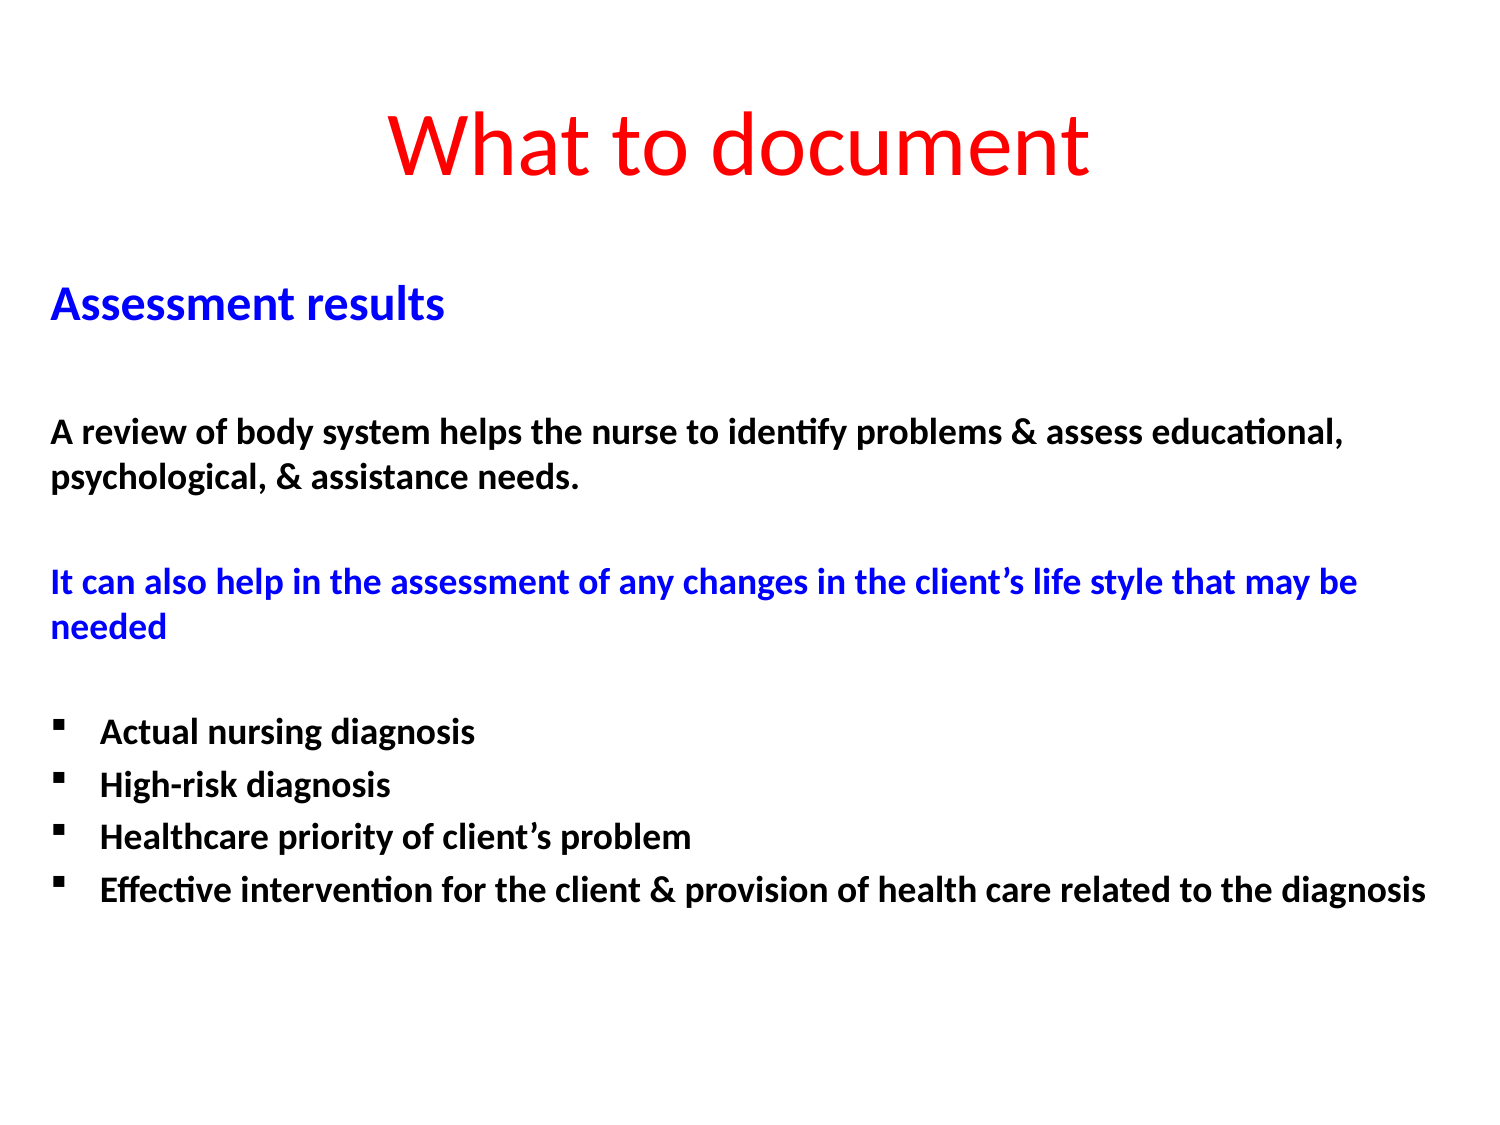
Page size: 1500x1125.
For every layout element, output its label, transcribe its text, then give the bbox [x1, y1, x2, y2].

title What to document [75, 45, 1425, 233]
list Assessment results A review of body system helps the nurse to identify problems & assess educational, psychological, & assistance needs. It can also help in the assessment of any changes in the client’s life style that may be needed Actual nursing diagnosis High-risk diagnosis Healthcare priority of client’s problem Effective intervention for the client & provision of health care related to the diagnosis [35, 262, 1459, 1078]
